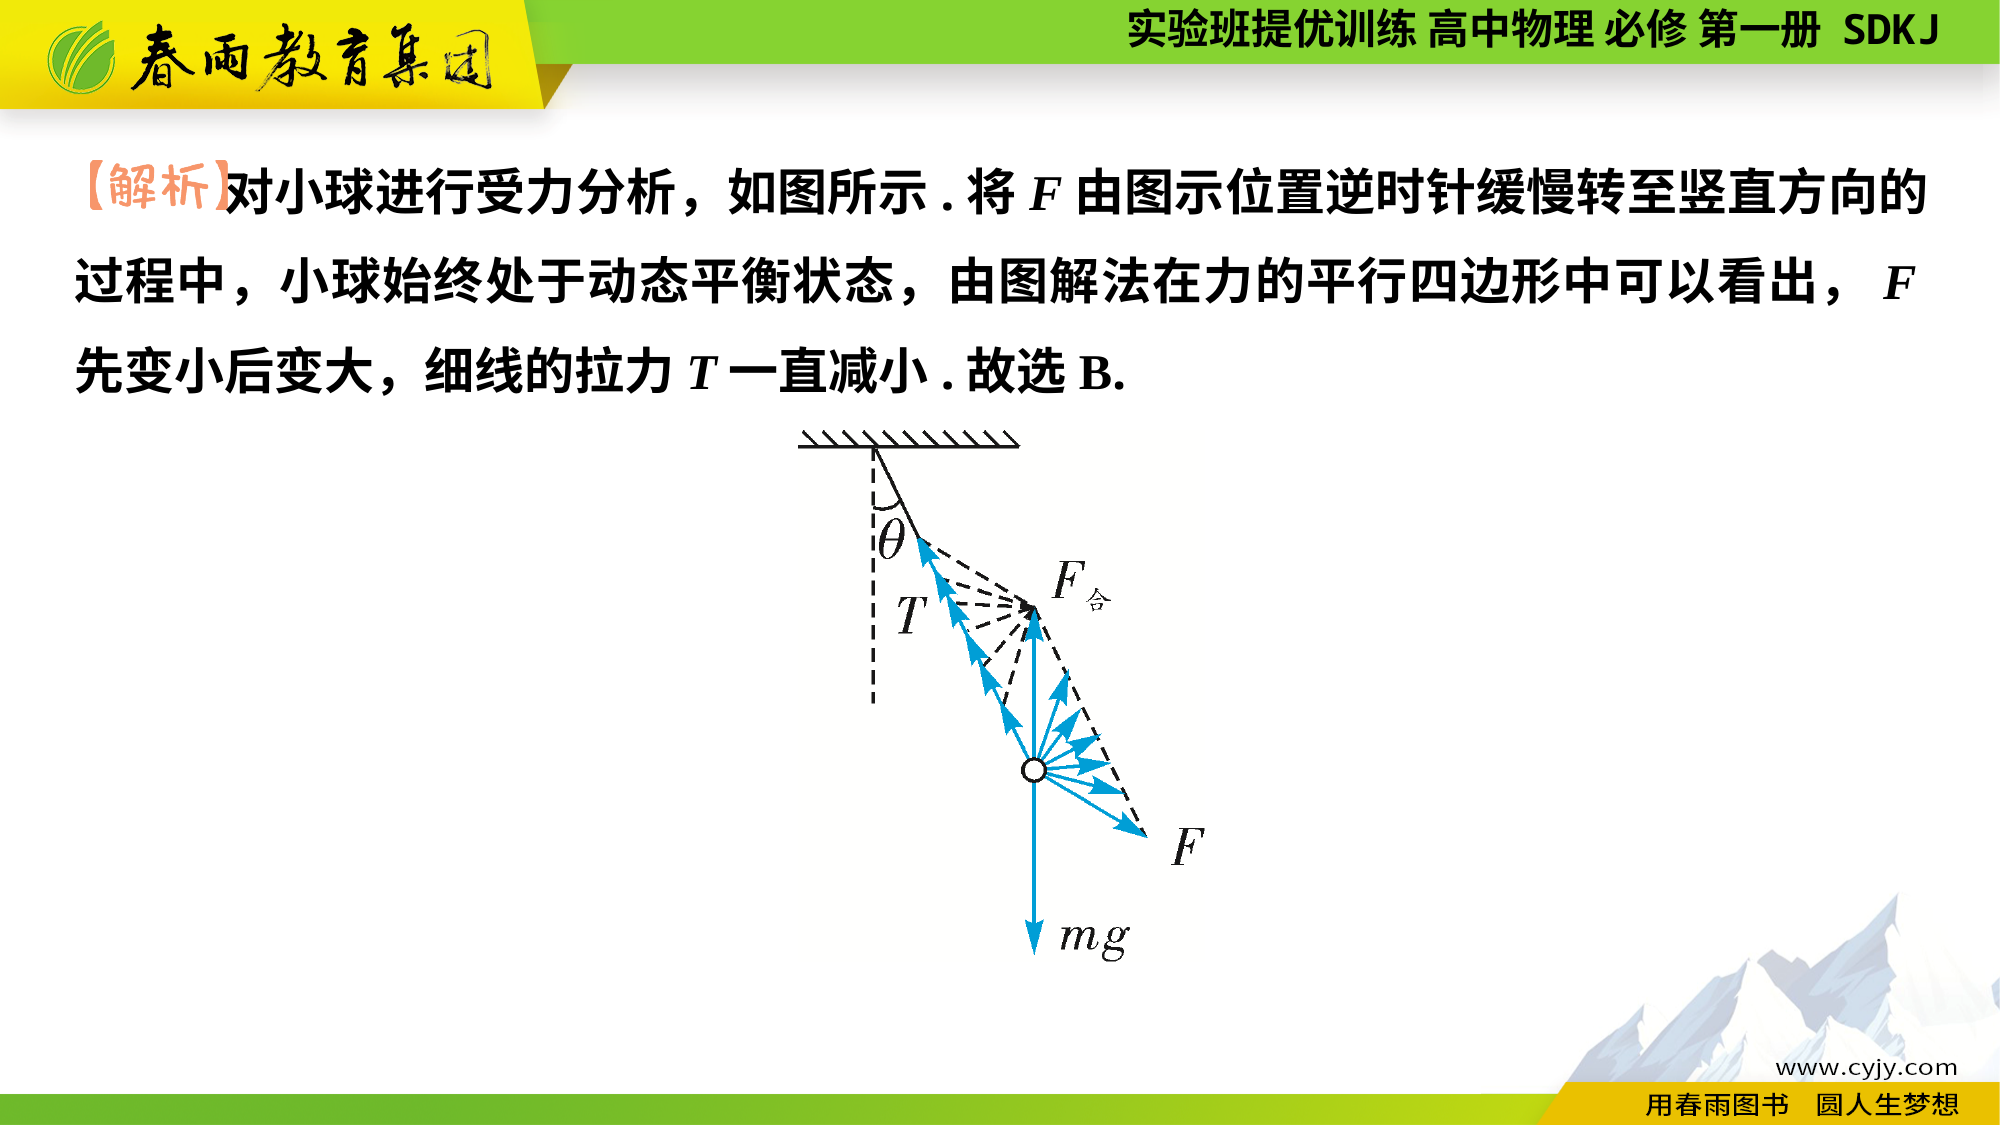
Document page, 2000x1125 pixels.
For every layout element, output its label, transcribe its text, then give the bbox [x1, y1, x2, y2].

picture [0, 0, 2000, 1125]
list 对小球进行受力分析，如图所示.将F由图示位置逆时针缓慢转至竖直方向的过程中，小球始终处于动态平衡状态，由图解法在力的平行四边形中可以看出，F先变小后变大，细线的拉力T一直减小.故选B. [59, 122, 1944, 399]
